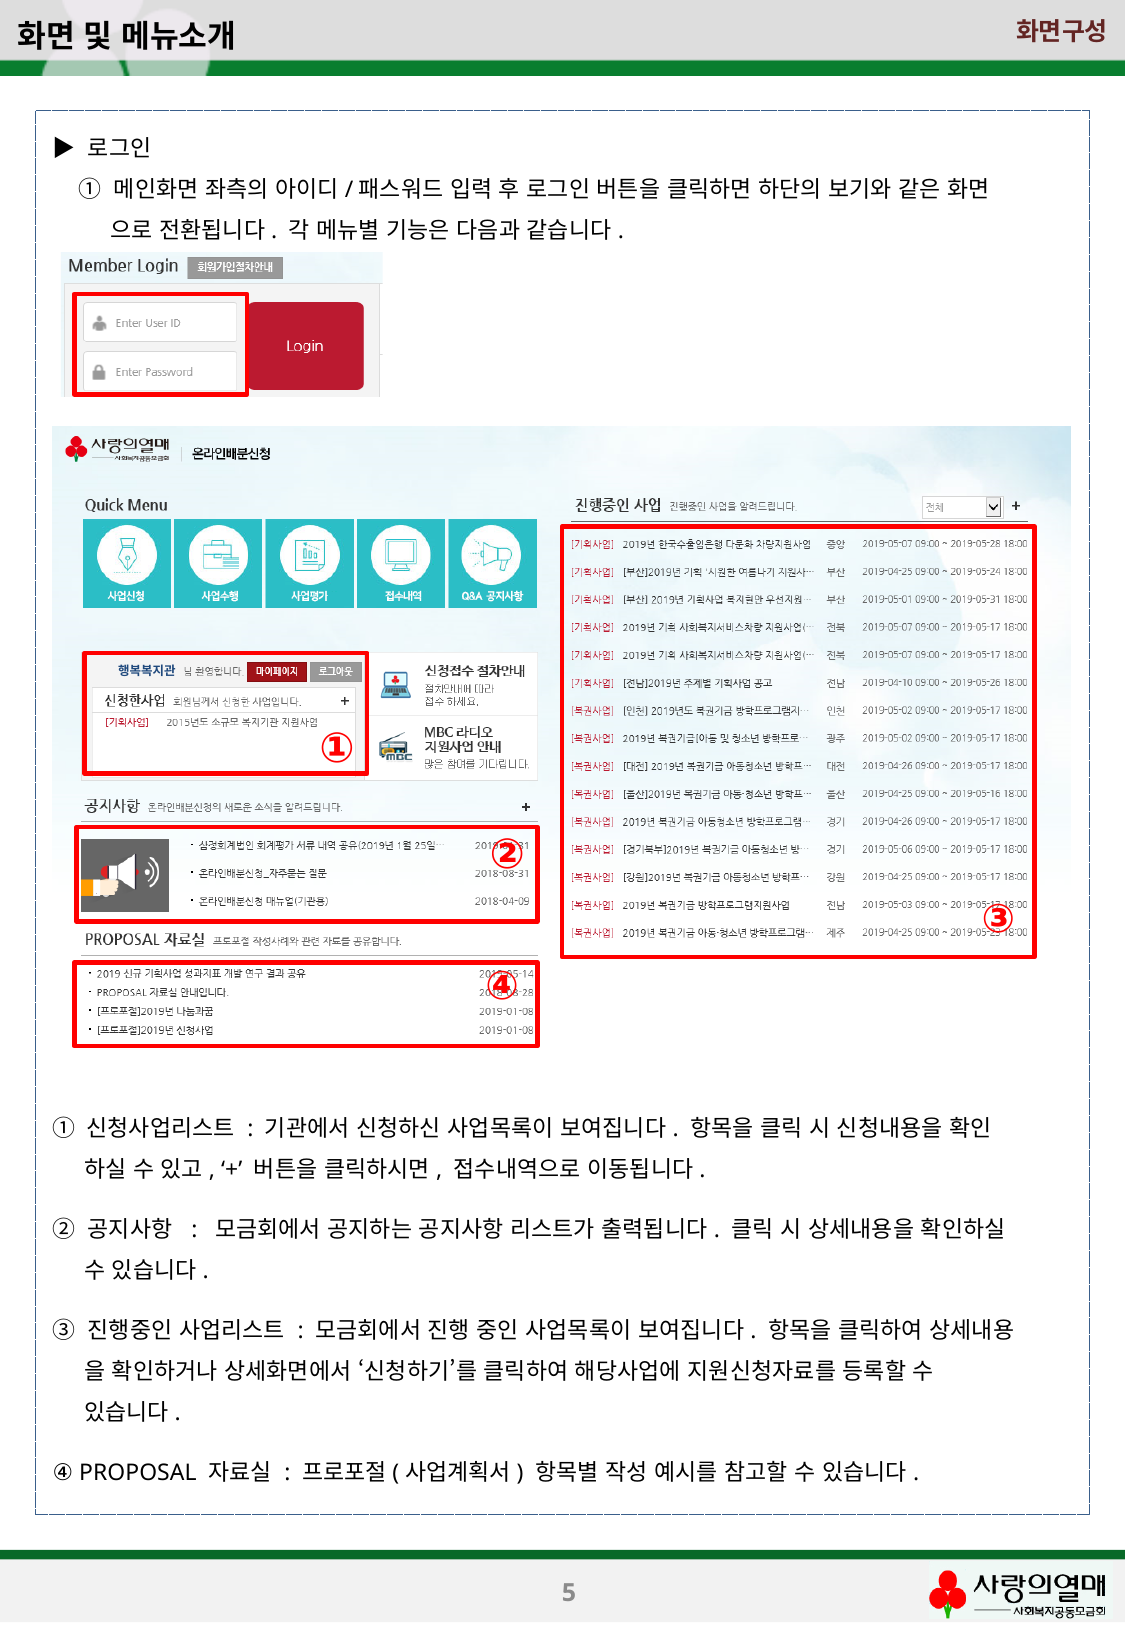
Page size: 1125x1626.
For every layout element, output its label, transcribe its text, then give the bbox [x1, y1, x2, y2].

picture [0, 0, 1125, 76]
text_box ▶ 로그인 ① 메인화면 좌측의 아이디/패스워드 입력 후 로그인 버튼을 클릭하면 하단의 보기와 같은 화면 으로 전환됩니다. 각 메뉴별 기능은 다음과 같습니다. [37, 111, 1094, 251]
slide_number 5 [509, 1567, 628, 1619]
text_box ① 신청사업리스트 : 기관에서 신청하신 사업목록이 보여집니다. 항목을 클릭 시 신청내용을 확인 하실 수 있고, ‘+’ 버튼을 클릭하시면, 접수내역으로 이동됩니다. ② 공지사항 : 모금회에서 공지하는 공지사항 리스트가 출력됩니다. 클릭 시 상세내용을 확인하실 수 있습니다. ③ 진행중인 사업리스트 : 모금회에서 진행 중인 사업목록이 보여집니다. 항목을 클릭하여 상세내용 을 확인하거나 상세화면에서 ‘신청하기’를 클릭하여 해당사업에 지원신청자료를 등록할 수 있습니다. ④ PROPOSAL 자료실 : 프로포절(사업계획서) 항목별 작성 예시를 참고할 수 있습니다. [37, 1091, 1083, 1493]
picture [60, 252, 383, 397]
picture [929, 1561, 1113, 1619]
text_box 화면 및 메뉴소개 [1, 0, 657, 70]
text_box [51, 425, 1071, 1047]
